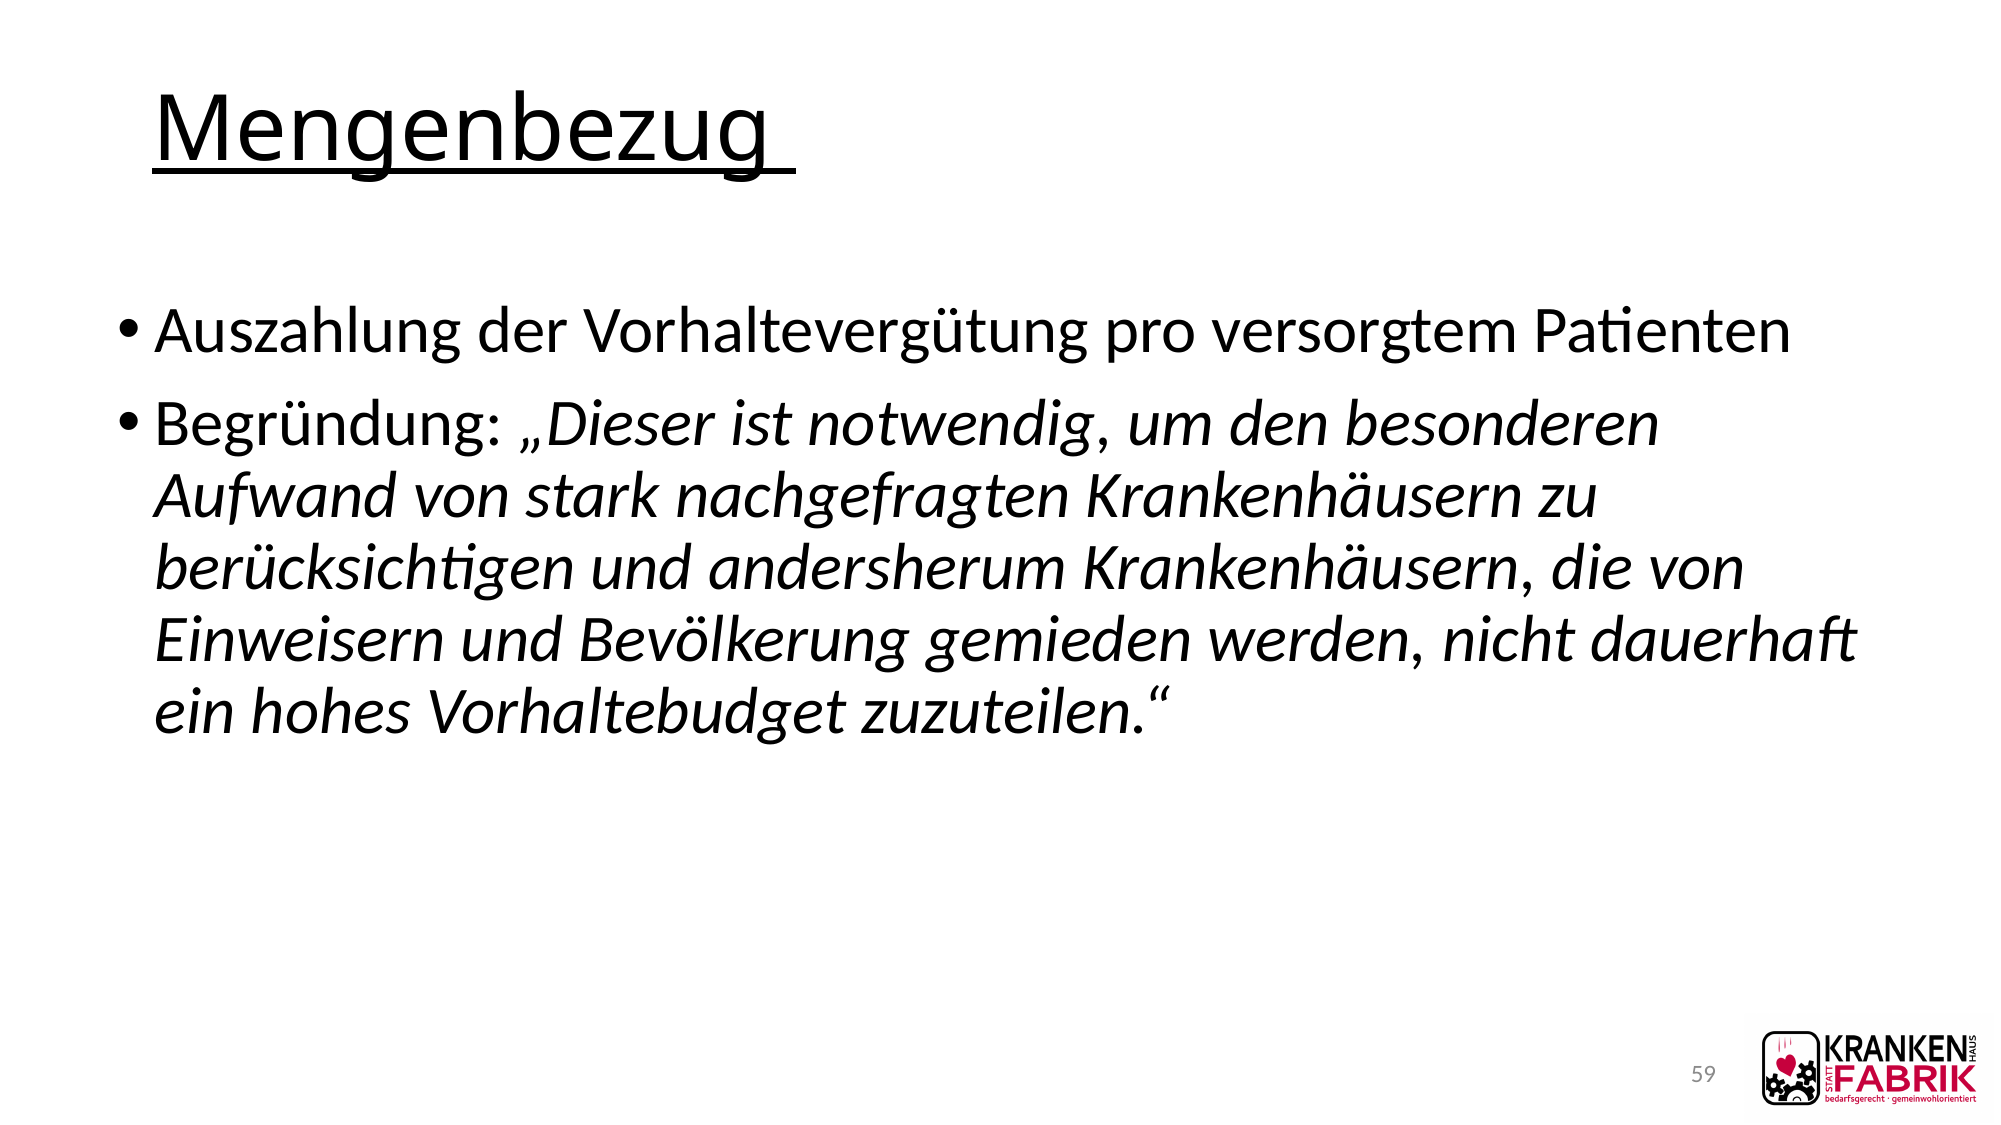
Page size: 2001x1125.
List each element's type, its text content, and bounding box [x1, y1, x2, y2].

title Mengenbezug [137, 22, 1863, 240]
list Auszahlung der Vorhaltevergütung pro versorgtem Patienten Begründung: „Dieser ist notwendig, um den besonderen Aufwand von stark nachgefragten Krankenhäusern zu berücksichtigen und andersherum Krankenhäusern, die von Einweisern und Bevölkerung gemieden werden, nicht dauerhaft ein hohes Vorhaltebudget zuzuteilen.“ [102, 287, 1898, 1043]
picture [1744, 1013, 1994, 1123]
slide_number 59 [1281, 1042, 1731, 1103]
